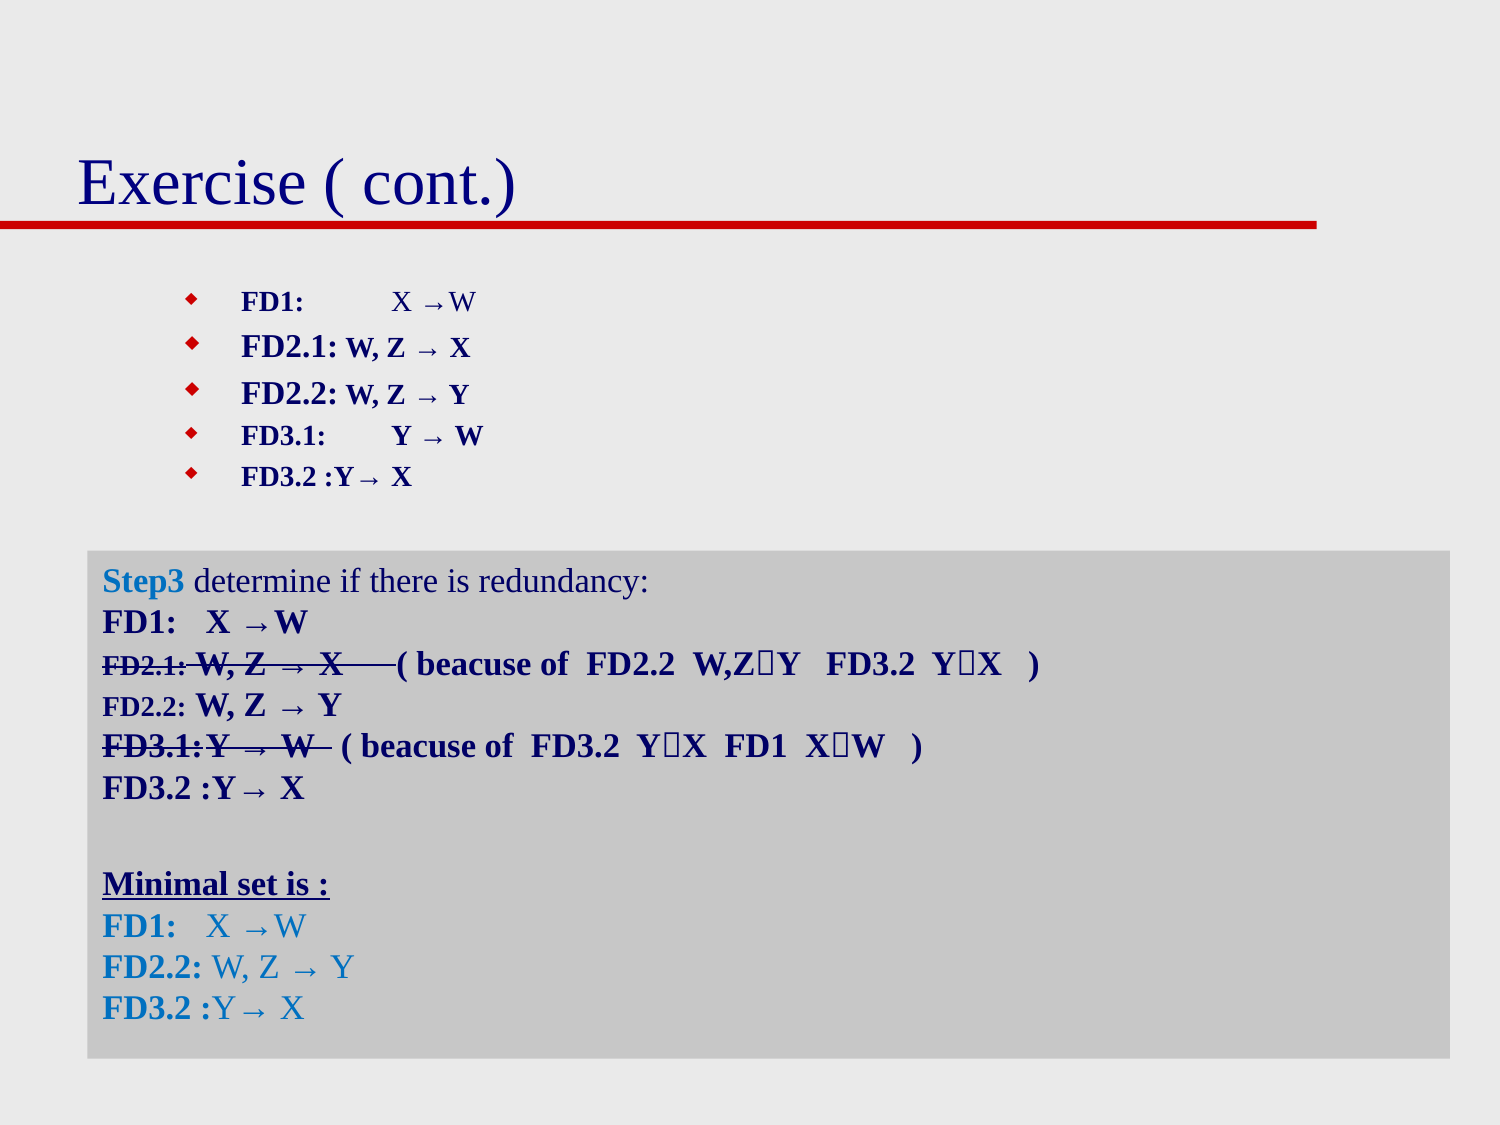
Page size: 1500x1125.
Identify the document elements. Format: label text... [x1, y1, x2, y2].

list FD1: X →W FD2.1: W, Z → X FD2.2: W, Z → Y FD3.1: Y → W FD3.2 :Y→ X [169, 274, 1438, 550]
title Exercise ( cont.) [62, 43, 1338, 226]
text_box Step3 determine if there is redundancy: FD1: X →W FD2.1: W, Z → X ( beacuse of FD2.2 W,ZY FD3.2 YX ) FD2.2: W, Z → Y FD3.1: Y → W ( beacuse of FD3.2 YX FD1 XW ) FD3.2 :Y→ X Minimal set is : FD1: X →W FD2.2: W, Z → Y FD3.2 :Y→ X [87, 550, 1450, 1059]
